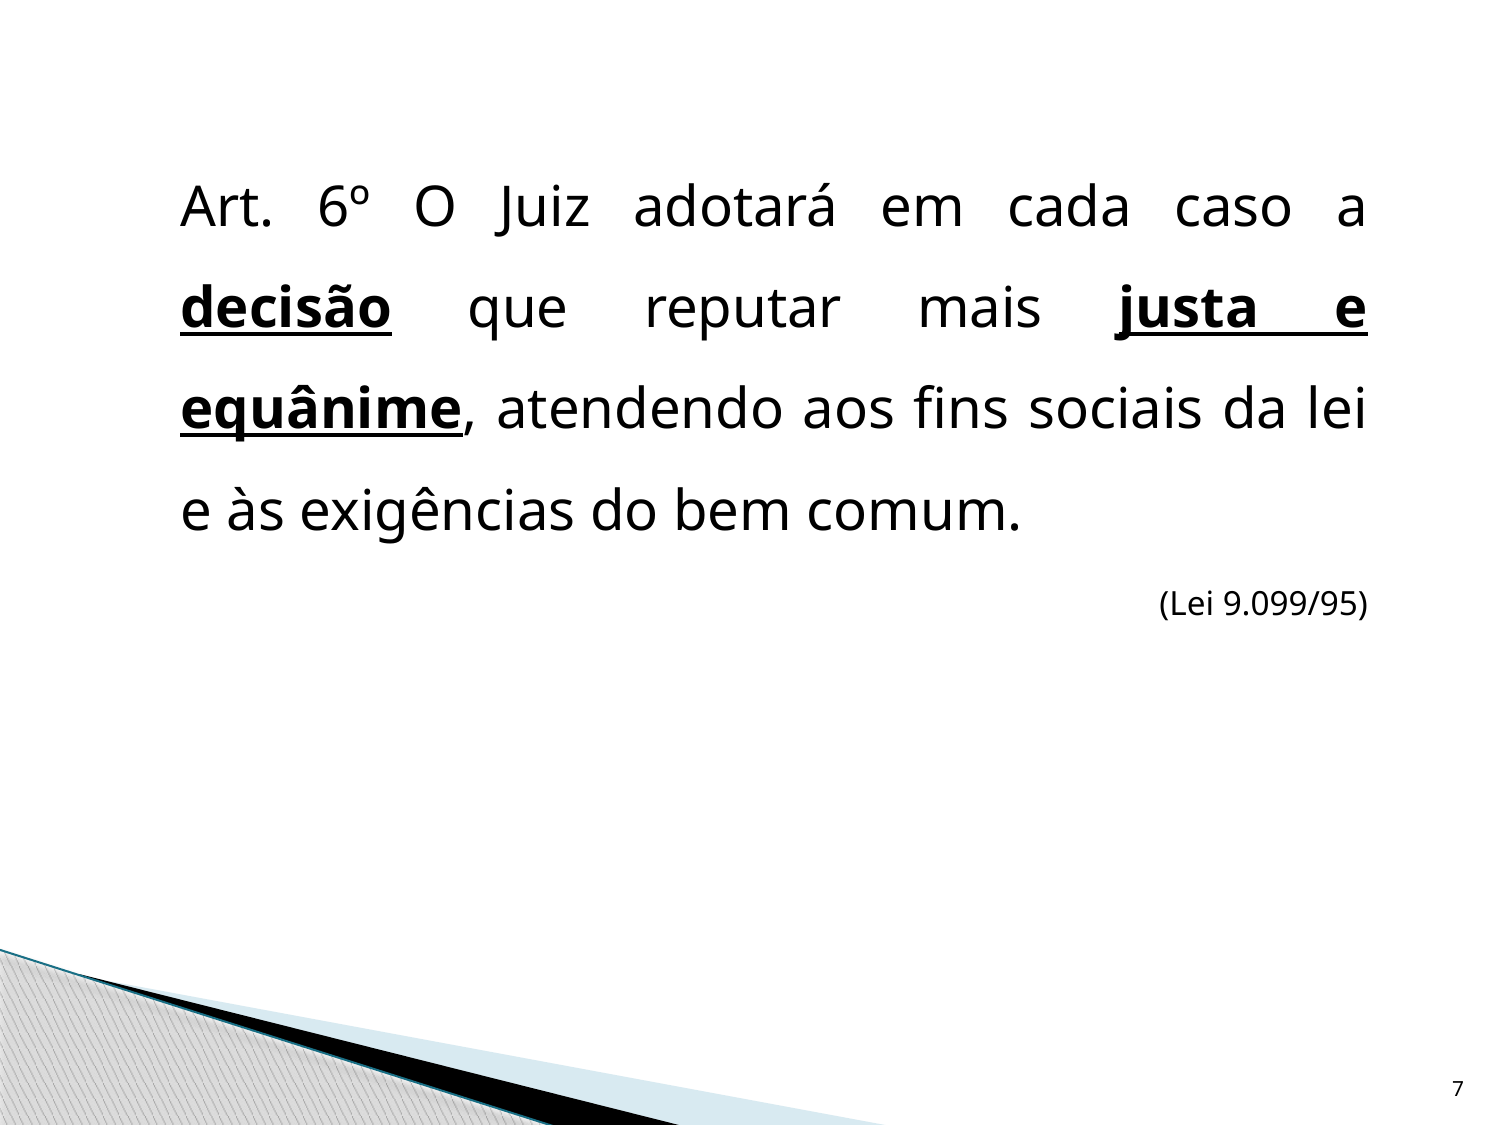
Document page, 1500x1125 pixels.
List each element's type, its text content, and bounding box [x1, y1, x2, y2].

slide_number 7 [1418, 1051, 1479, 1112]
list Art. 6º O Juiz adotará em cada caso a decisão que reputar mais justa e equânime, atendendo aos fins sociais da lei e às exigências do bem comum. (Lei 9.099/95) [105, 128, 1383, 1079]
